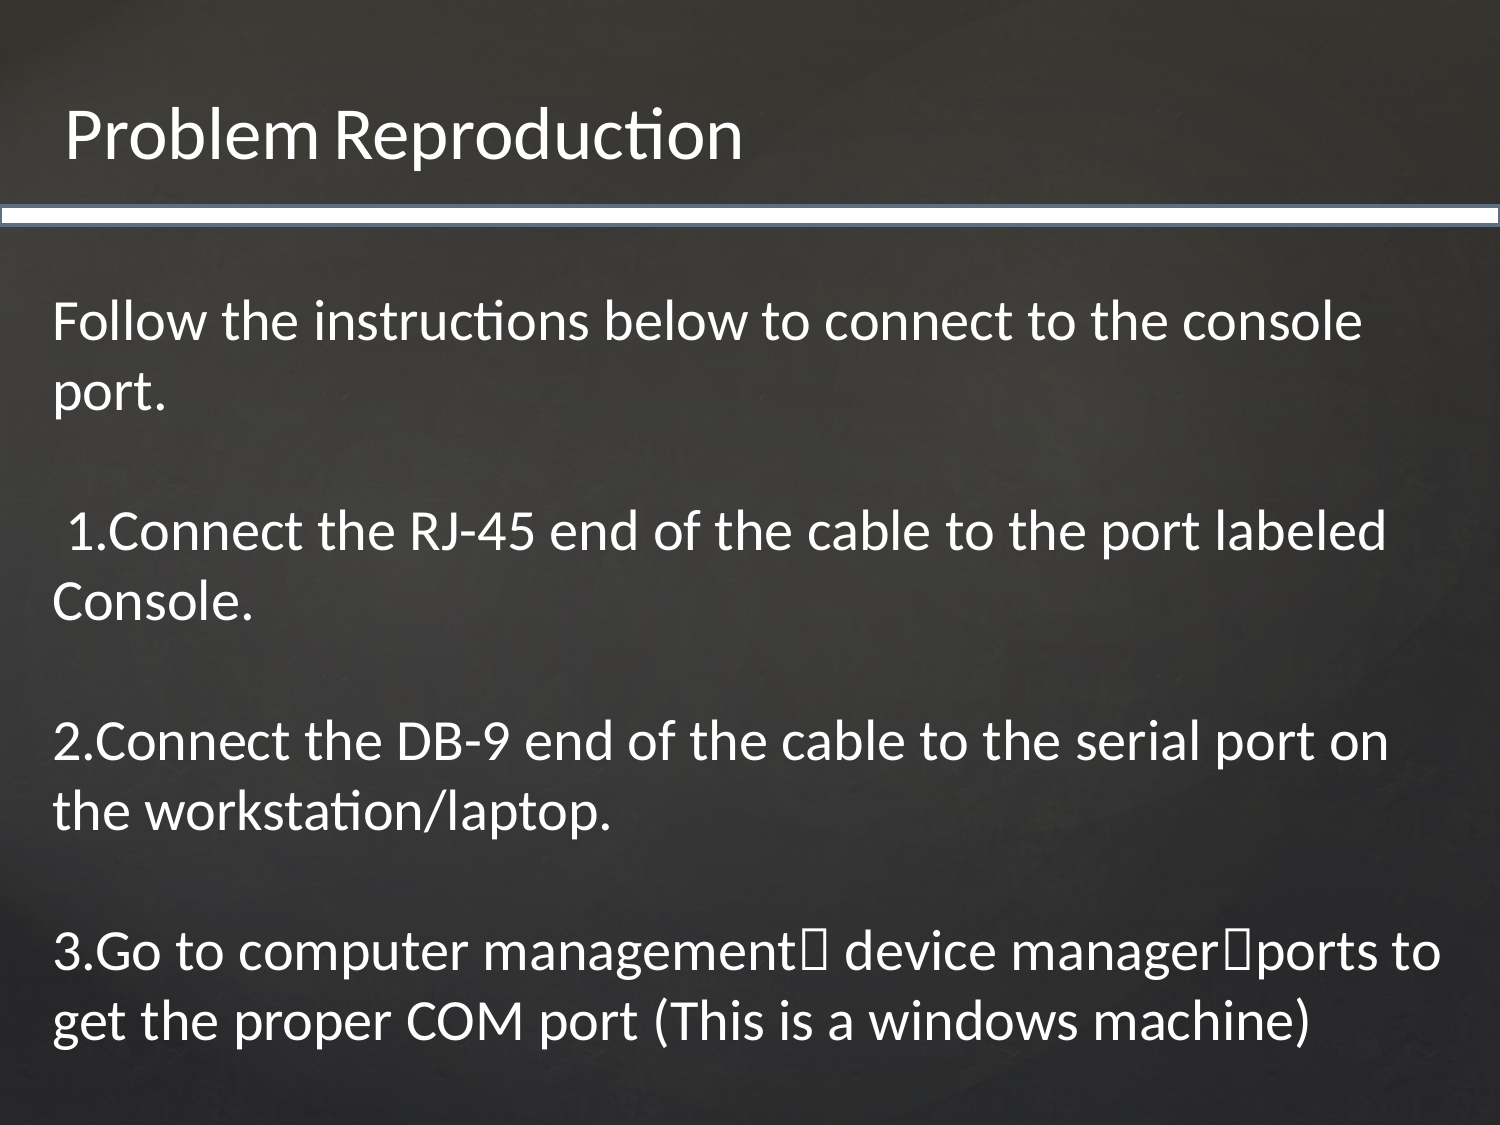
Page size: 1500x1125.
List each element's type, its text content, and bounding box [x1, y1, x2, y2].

text_box [0, 204, 1500, 227]
text_box Follow the instructions below to connect to the console port. 1.Connect the RJ-45 end of the cable to the port labeled Console. 2.Connect the DB-9 end of the cable to the serial port on the workstation/laptop. 3.Go to computer management device managerports to get the proper COM port (This is a windows machine) [37, 274, 1475, 1125]
text_box Problem Reproduction [50, 77, 900, 182]
